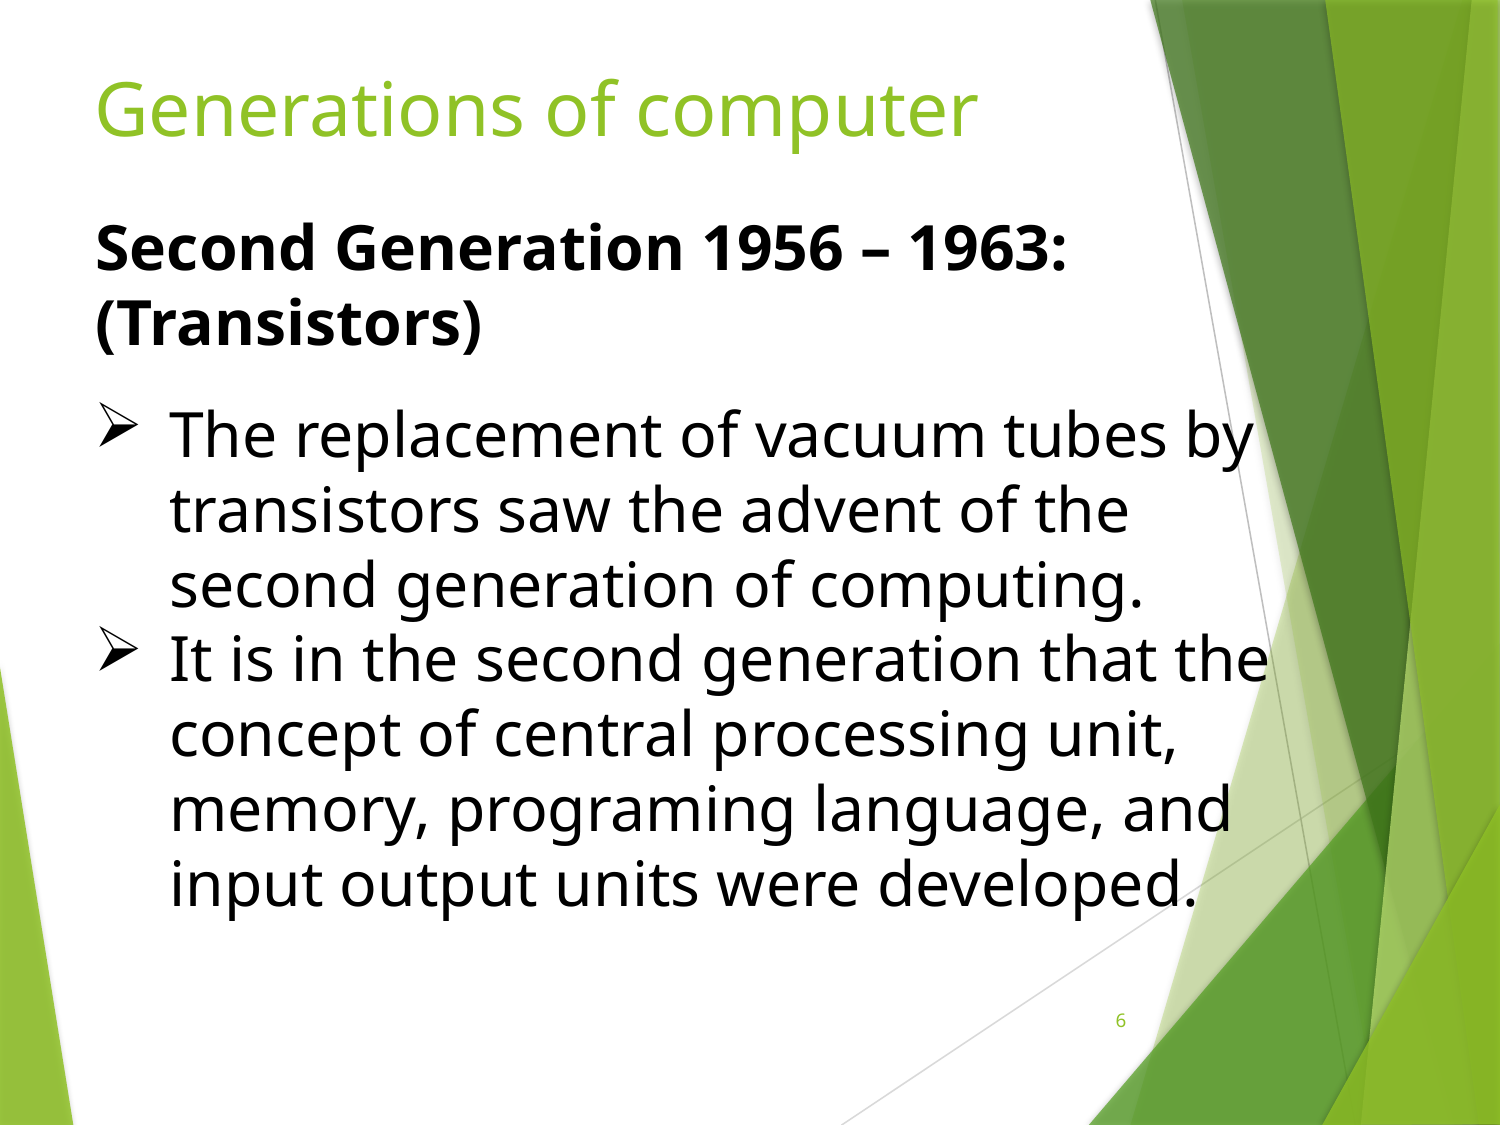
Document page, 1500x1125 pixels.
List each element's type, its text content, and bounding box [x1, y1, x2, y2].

title Generations of computer [79, 54, 1237, 284]
text_box Second Generation 1956 – 1963: (Transistors) [80, 200, 1327, 366]
slide_number 6 [1057, 991, 1142, 1051]
text_box The replacement of vacuum tubes by transistors saw the advent of the second generation of computing. It is in the second generation that the concept of central processing unit, memory, programing language, and input output units were developed. [79, 387, 1371, 927]
